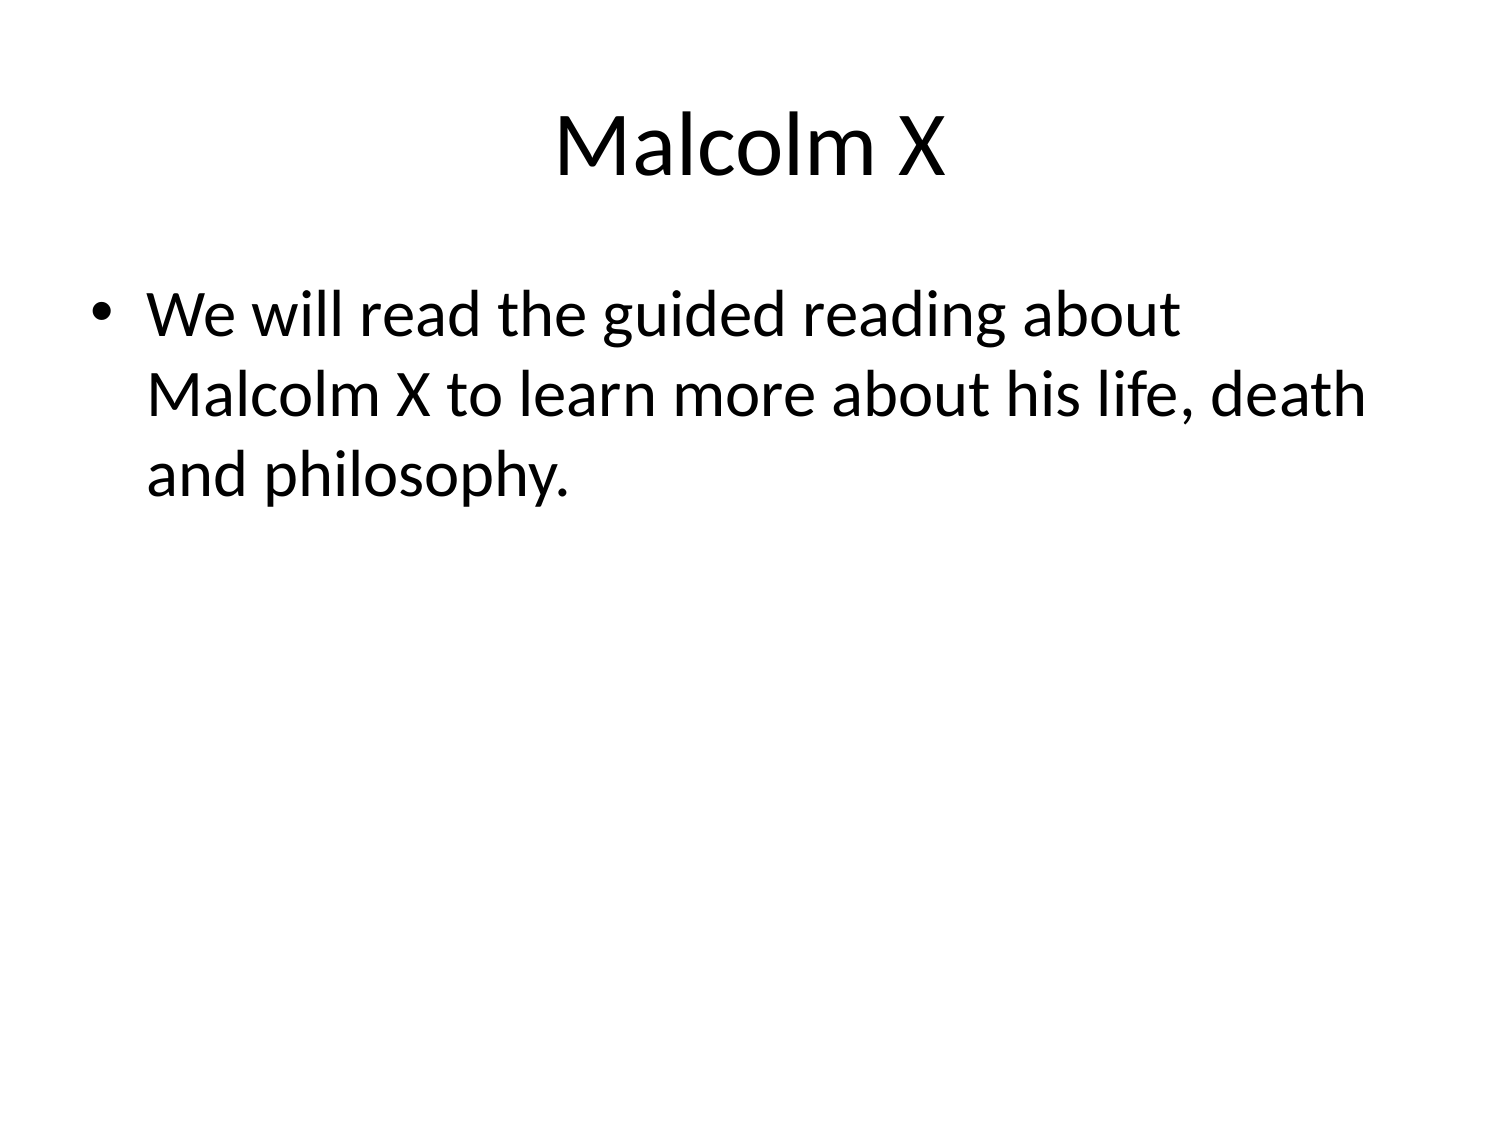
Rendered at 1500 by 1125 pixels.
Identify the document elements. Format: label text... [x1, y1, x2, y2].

list We will read the guided reading about Malcolm X to learn more about his life, death and philosophy. [75, 262, 1425, 1005]
title Malcolm X [75, 45, 1425, 233]
